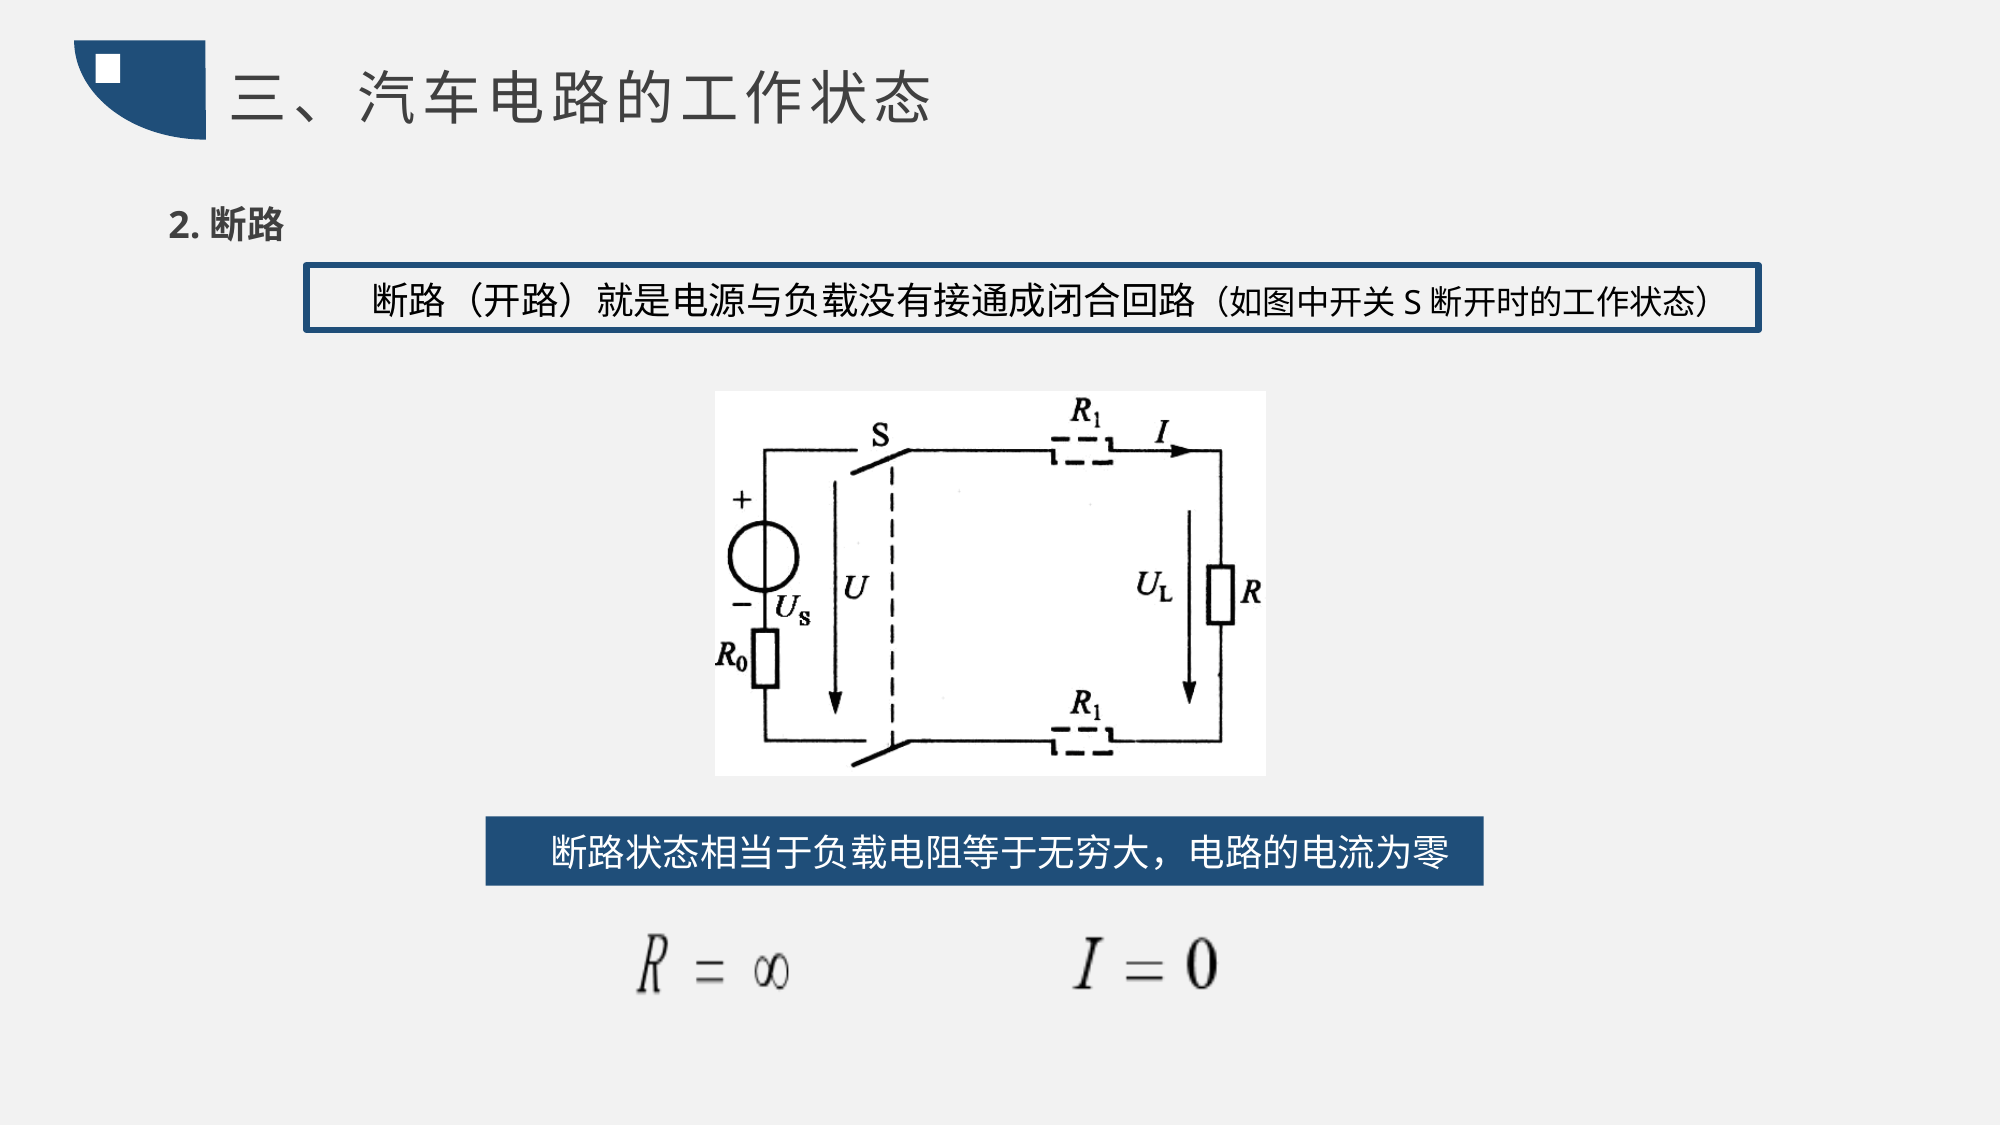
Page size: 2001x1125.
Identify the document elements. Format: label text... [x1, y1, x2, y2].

picture [628, 913, 802, 1009]
picture [715, 391, 1266, 776]
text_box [74, 0, 1070, 140]
text_box 断路（开路）就是电源与负载没有接通成闭合回路（如图中开关S断开时的工作状态） [306, 265, 1759, 330]
text_box 断路状态相当于负载电阻等于无穷大，电路的电流为零 [485, 816, 1484, 886]
text_box 2.断路 [153, 171, 1921, 254]
picture [1064, 921, 1235, 1009]
